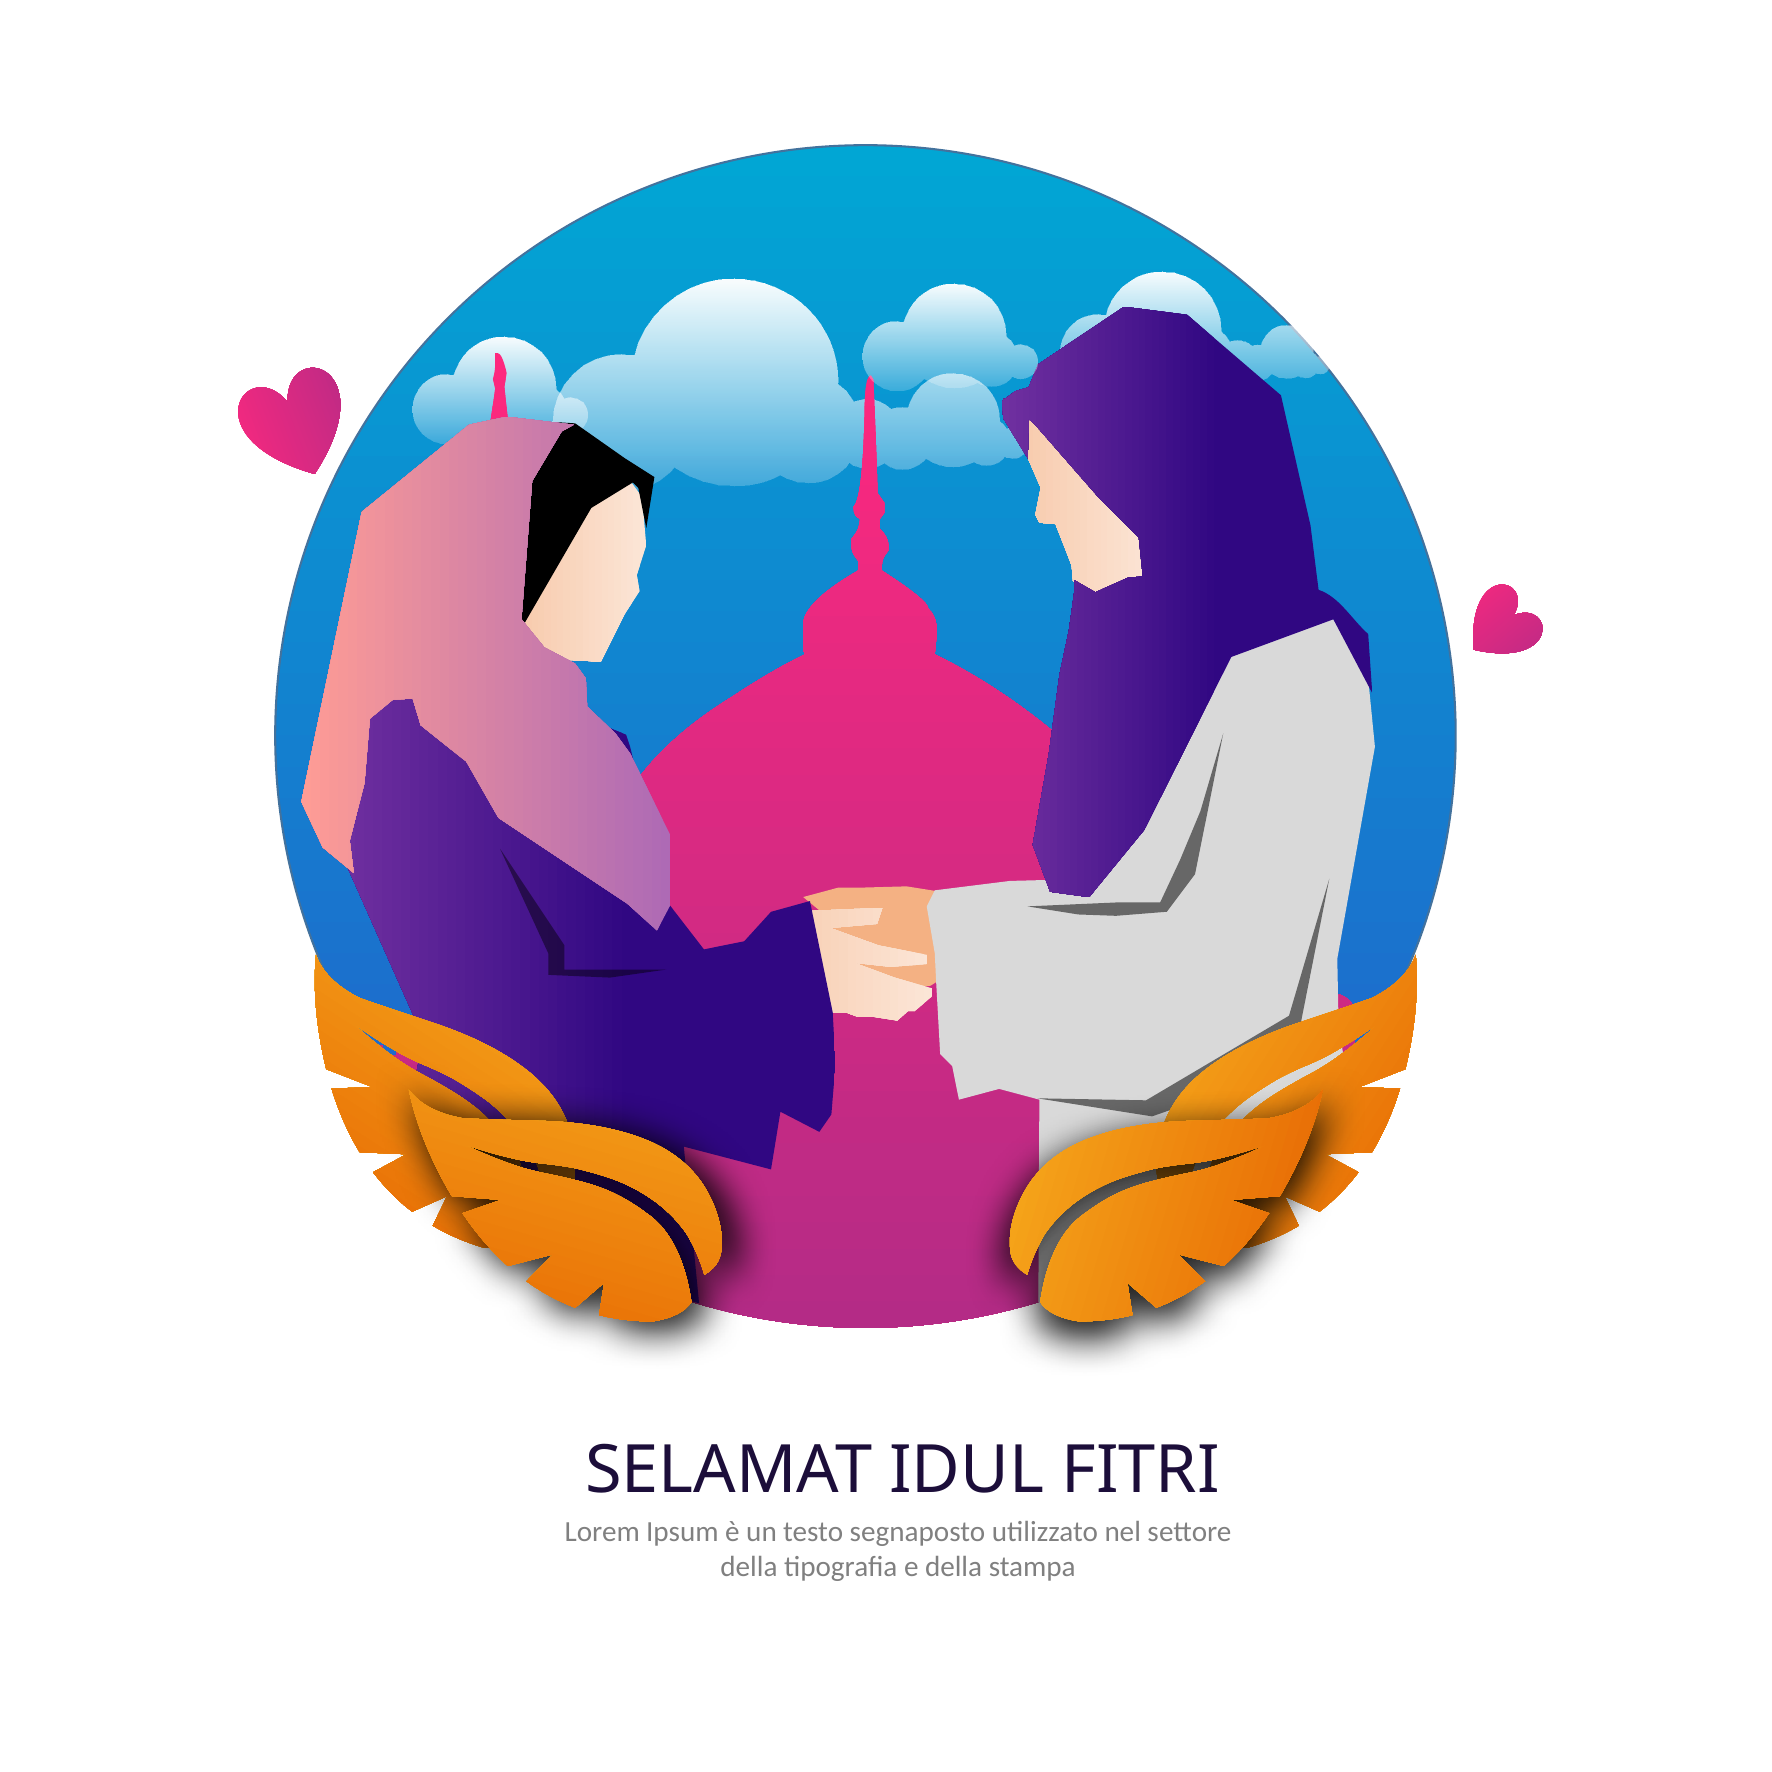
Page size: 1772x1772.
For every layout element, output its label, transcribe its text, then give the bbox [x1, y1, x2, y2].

text_box SELAMAT IDUL FITRI [570, 1418, 1236, 1504]
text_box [245, 145, 1536, 1348]
text_box Lorem Ipsum è un testo segnaposto utilizzato nel settore della tipografia e della stampa [545, 1504, 1251, 1590]
